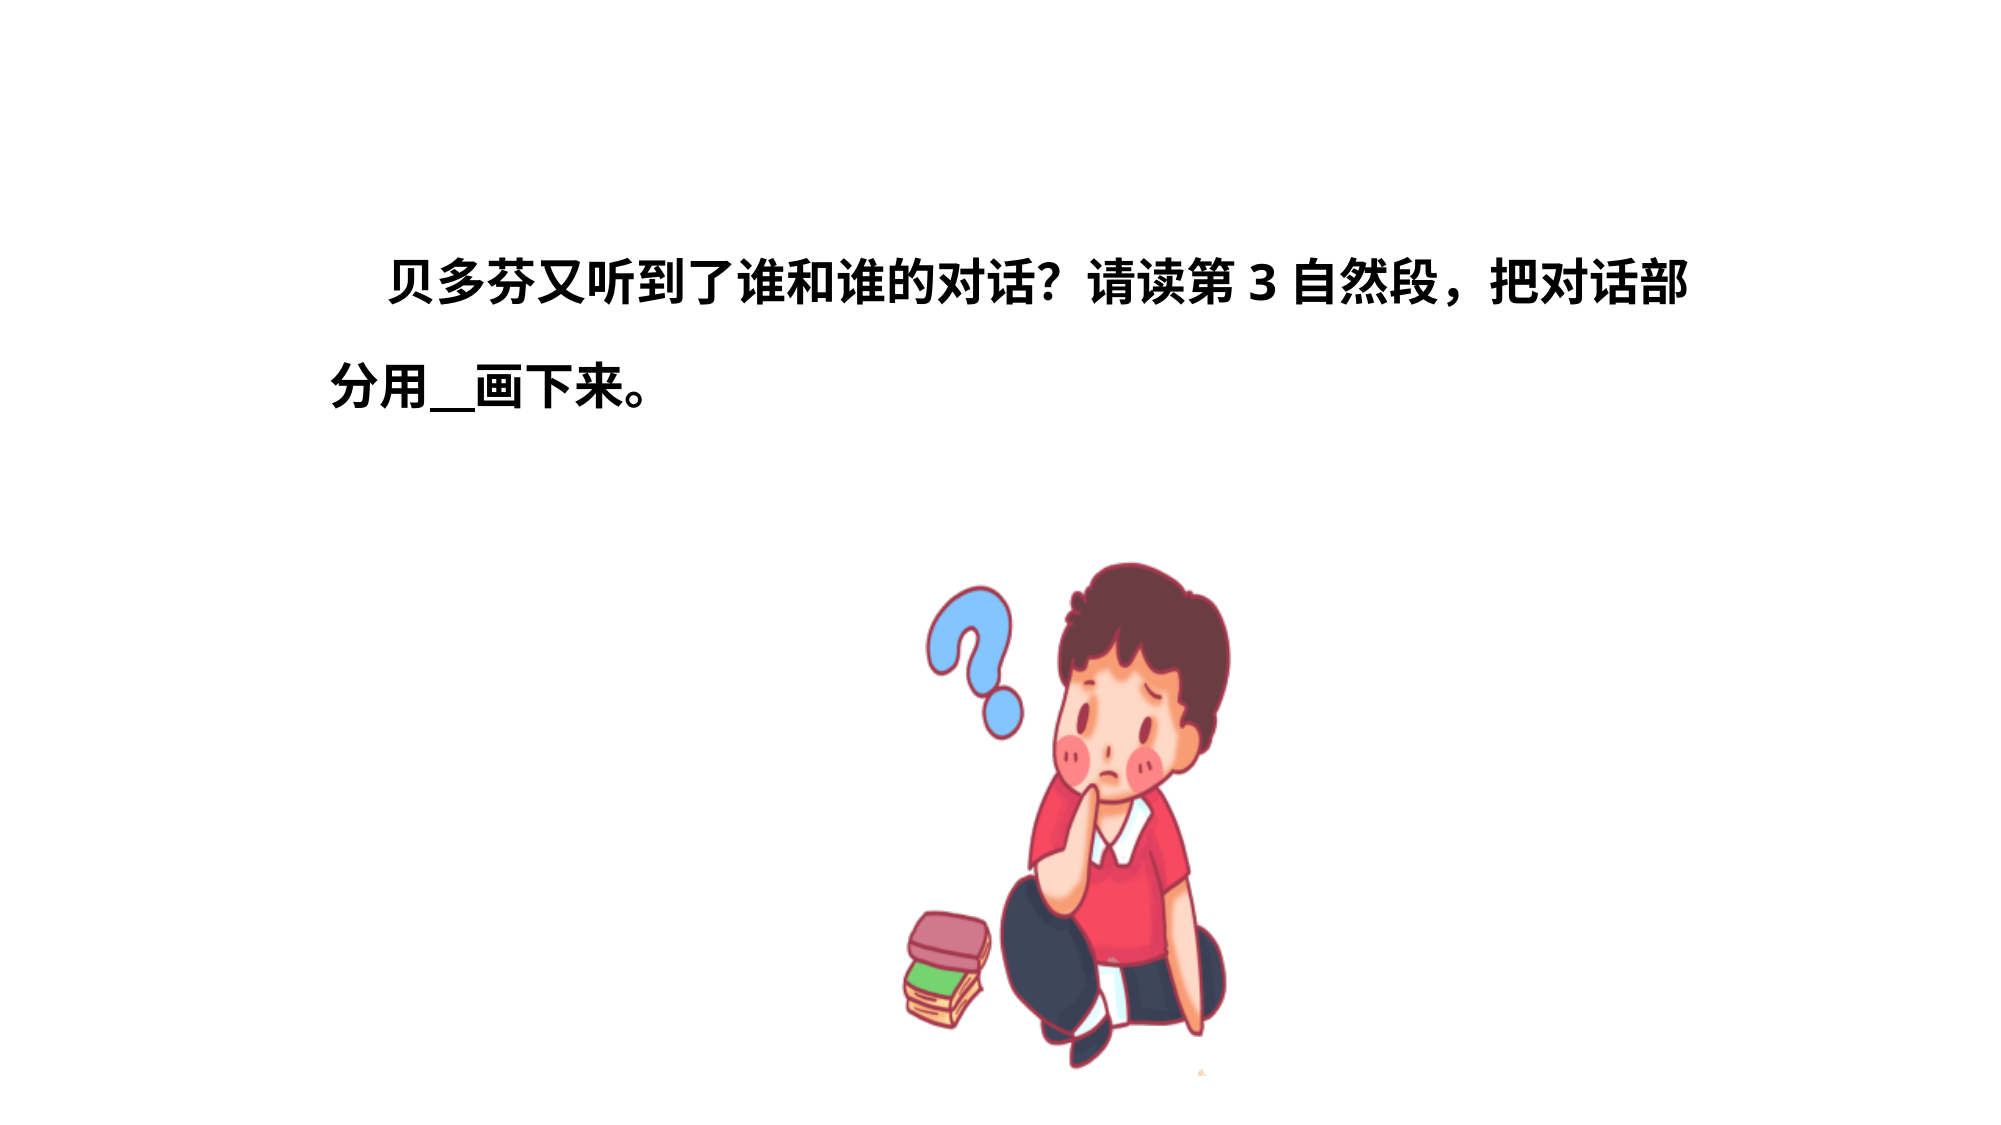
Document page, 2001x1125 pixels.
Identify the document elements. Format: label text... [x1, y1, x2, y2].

picture [893, 546, 1239, 1076]
text_box 贝多芬又听到了谁和谁的对话？请读第3自然段，把对话部分用 画下来。 [314, 198, 1709, 422]
